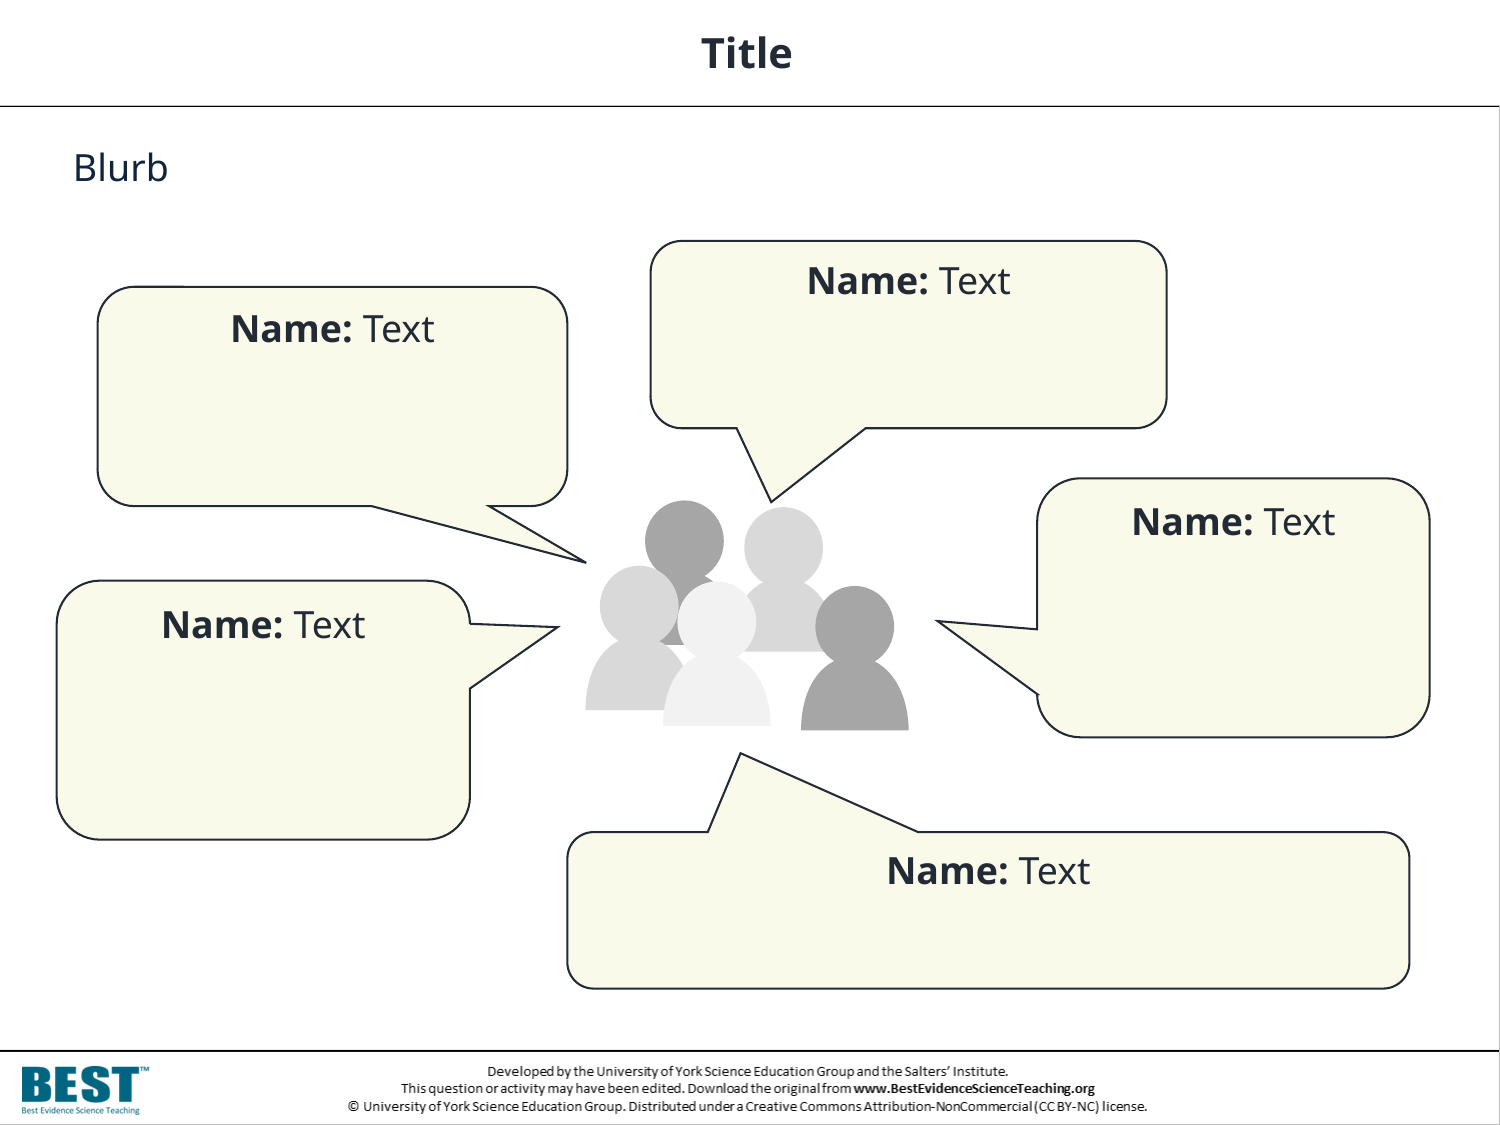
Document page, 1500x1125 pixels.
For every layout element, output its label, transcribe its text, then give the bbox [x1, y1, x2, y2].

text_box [585, 500, 909, 731]
text_box Title [23, 4, 1471, 99]
picture [0, 105, 1500, 1125]
